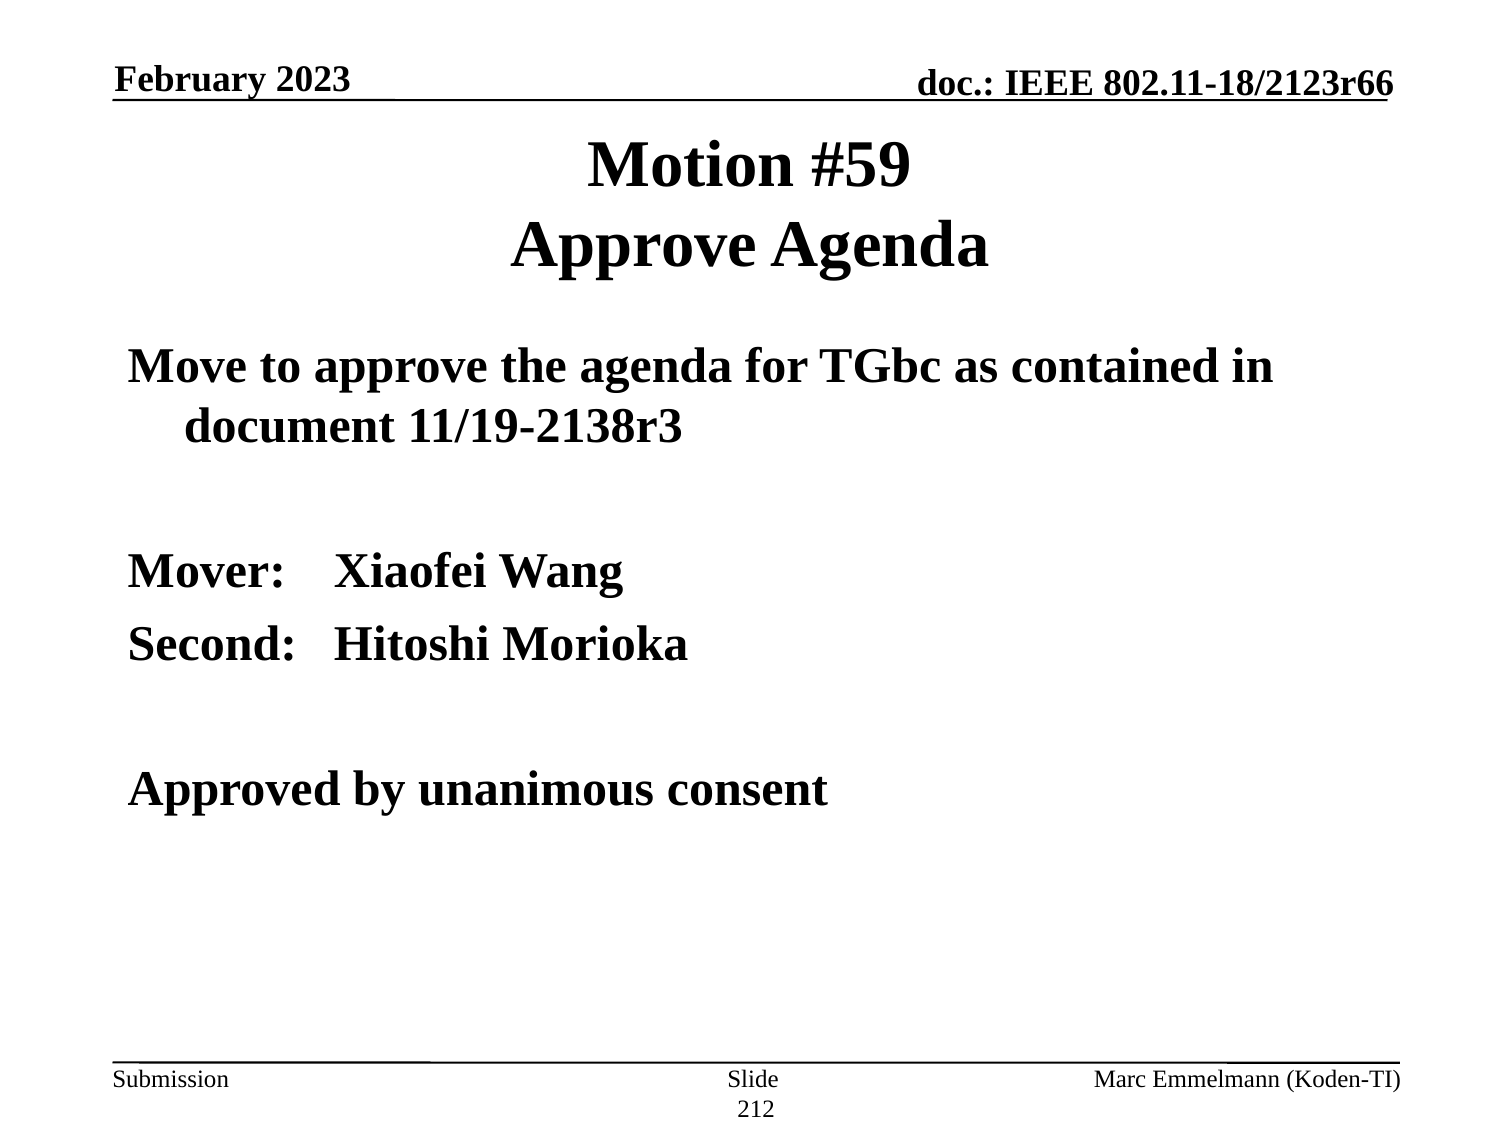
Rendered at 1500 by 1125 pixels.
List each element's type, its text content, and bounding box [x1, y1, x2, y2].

title Motion #59 Approve Agenda [112, 112, 1388, 288]
list Move to approve the agenda for TGbc as contained in document 11/19-2138r3 Mover: Xiaofei Wang Second: Hitoshi Morioka Approved by unanimous consent [112, 324, 1388, 1000]
slide_number Slide 212 [712, 1061, 800, 1123]
footer Marc Emmelmann (Koden-TI) [878, 1061, 1402, 1093]
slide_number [114, 54, 423, 100]
